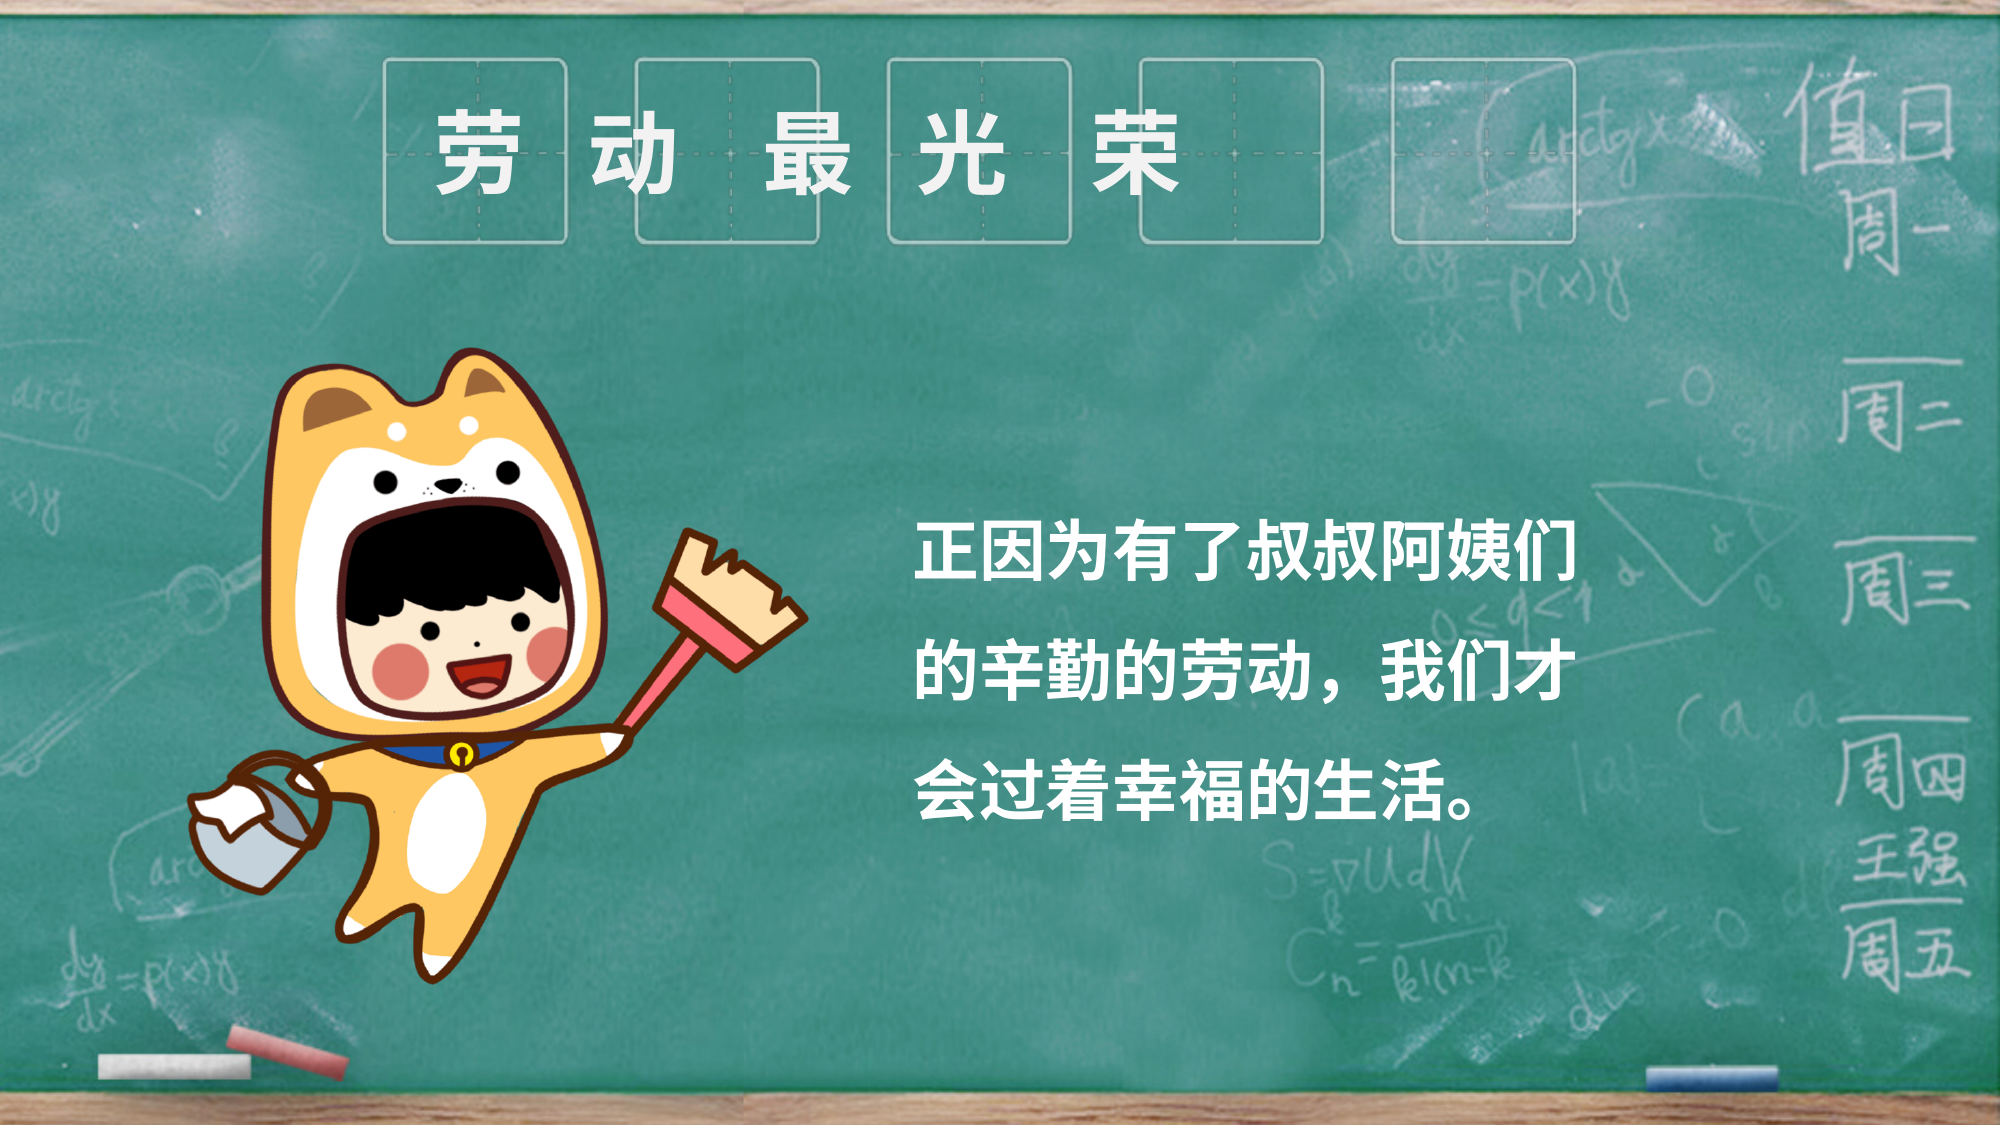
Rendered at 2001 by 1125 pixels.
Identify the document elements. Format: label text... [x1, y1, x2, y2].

picture [0, 0, 2000, 1125]
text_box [380, 56, 1683, 247]
text_box 正因为有了叔叔阿姨们的辛勤的劳动，我们才会过着幸福的生活。 [897, 468, 1621, 829]
